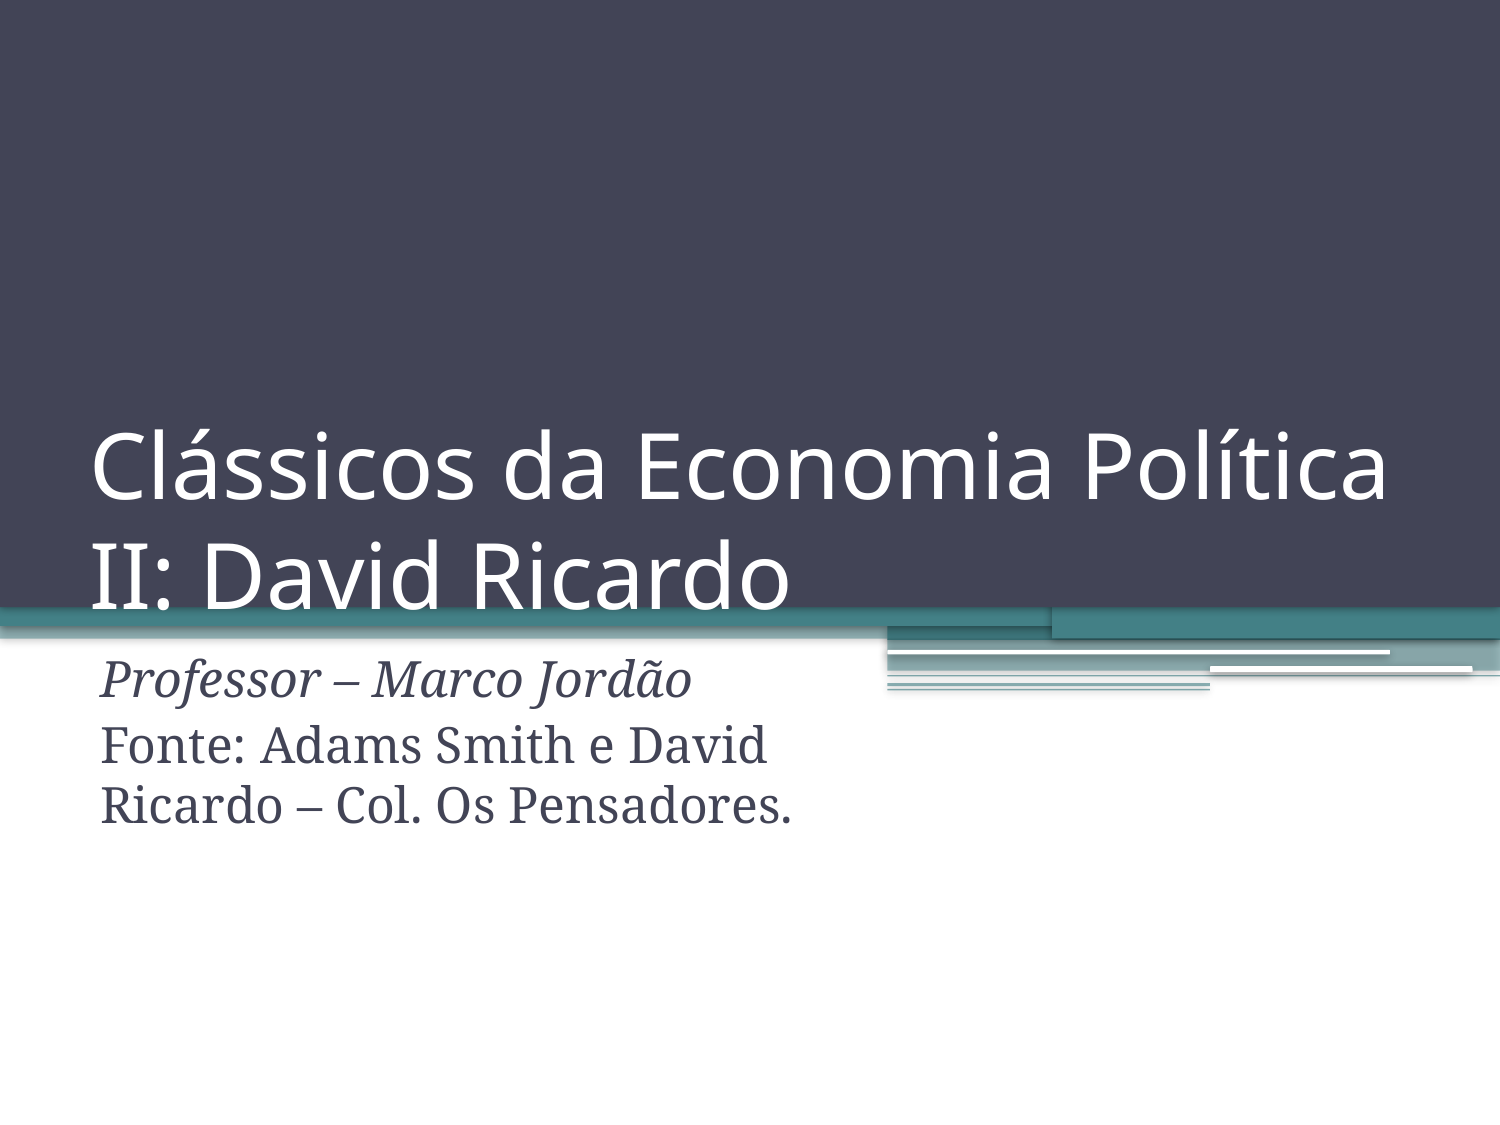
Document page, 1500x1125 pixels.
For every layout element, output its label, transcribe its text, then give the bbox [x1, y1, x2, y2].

title Clássicos da Economia Política II: David Ricardo [75, 394, 1463, 636]
subtitle Professor – Marco Jordão Fonte: Adams Smith e David Ricardo – Col. Os Pensadores. [75, 639, 888, 928]
